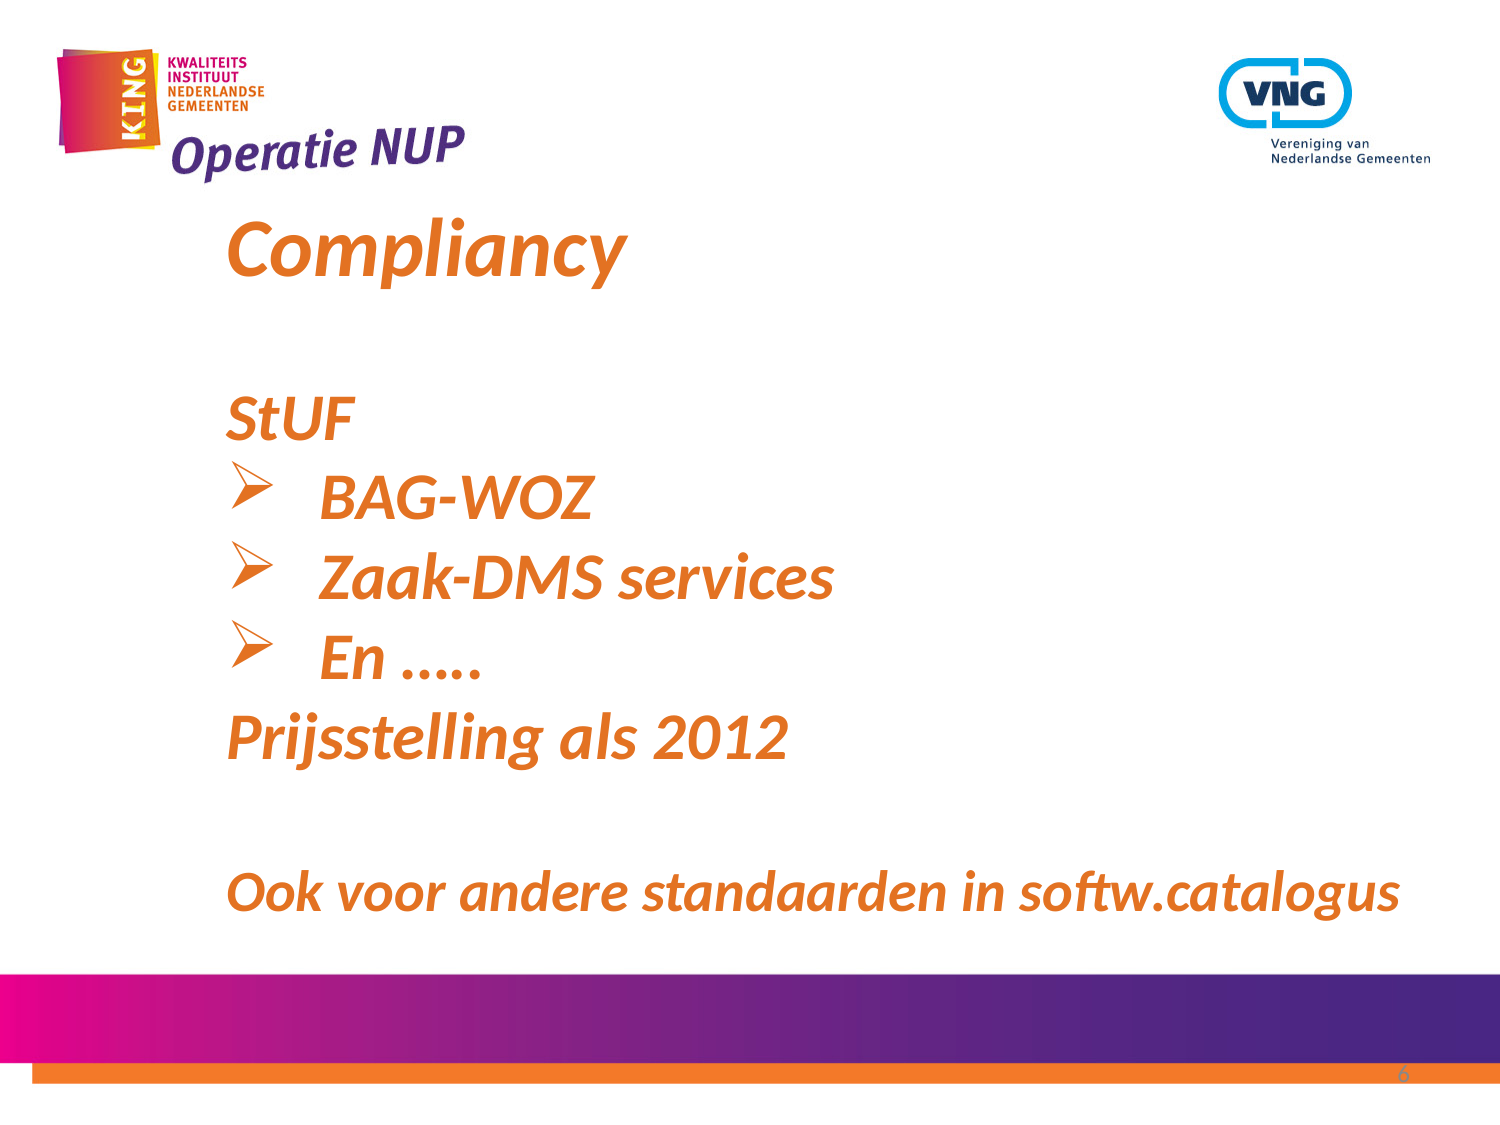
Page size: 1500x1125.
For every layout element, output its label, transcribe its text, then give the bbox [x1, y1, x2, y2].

slide_number 6 [1074, 1042, 1425, 1103]
text_box Compliancy StUF BAG-WOZ Zaak-DMS services En ….. Prijsstelling als 2012 Ook voor andere standaarden in softw.catalogus [211, 185, 1471, 316]
list [211, 341, 1471, 600]
picture [0, 0, 1500, 1125]
